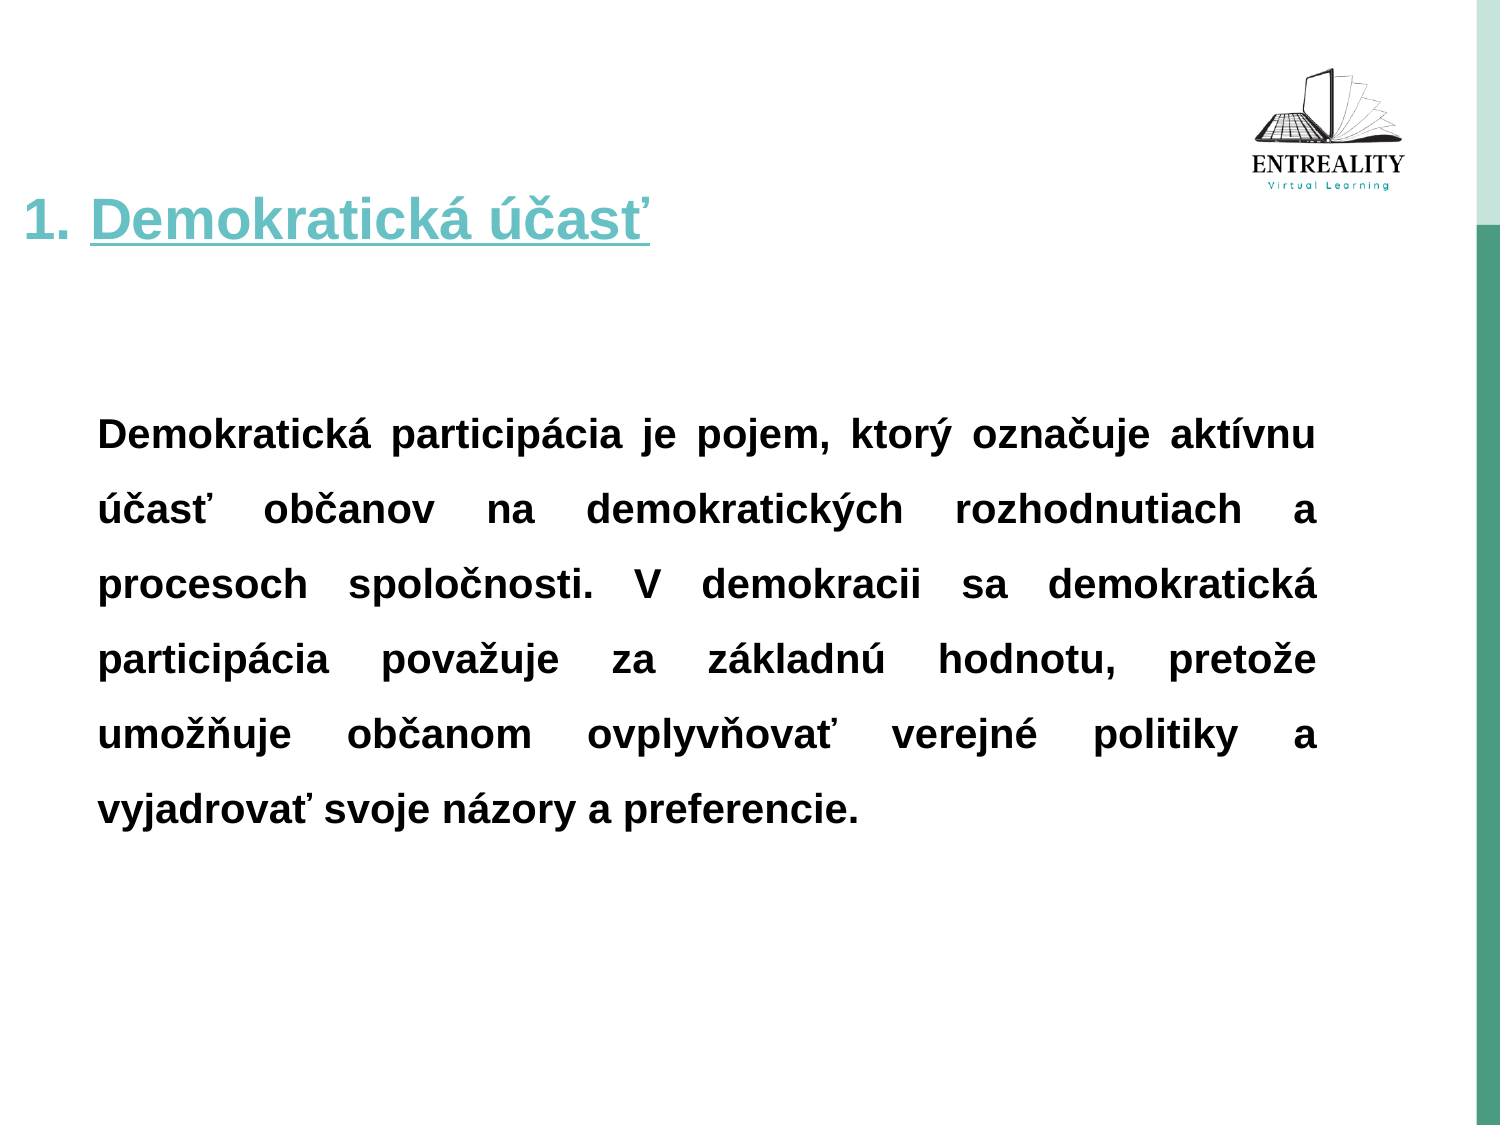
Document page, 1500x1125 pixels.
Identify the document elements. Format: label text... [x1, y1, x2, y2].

picture [1198, 0, 1458, 259]
title Demokratická účasť [0, 36, 990, 260]
list Demokratická participácia je pojem, ktorý označuje aktívnu účasť občanov na demokratických rozhodnutiach a procesoch spoločnosti. V demokracii sa demokratická participácia považuje za základnú hodnotu, pretože umožňuje občanom ovplyvňovať verejné politiky a vyjadrovať svoje názory a preferencie. [82, 373, 1333, 986]
